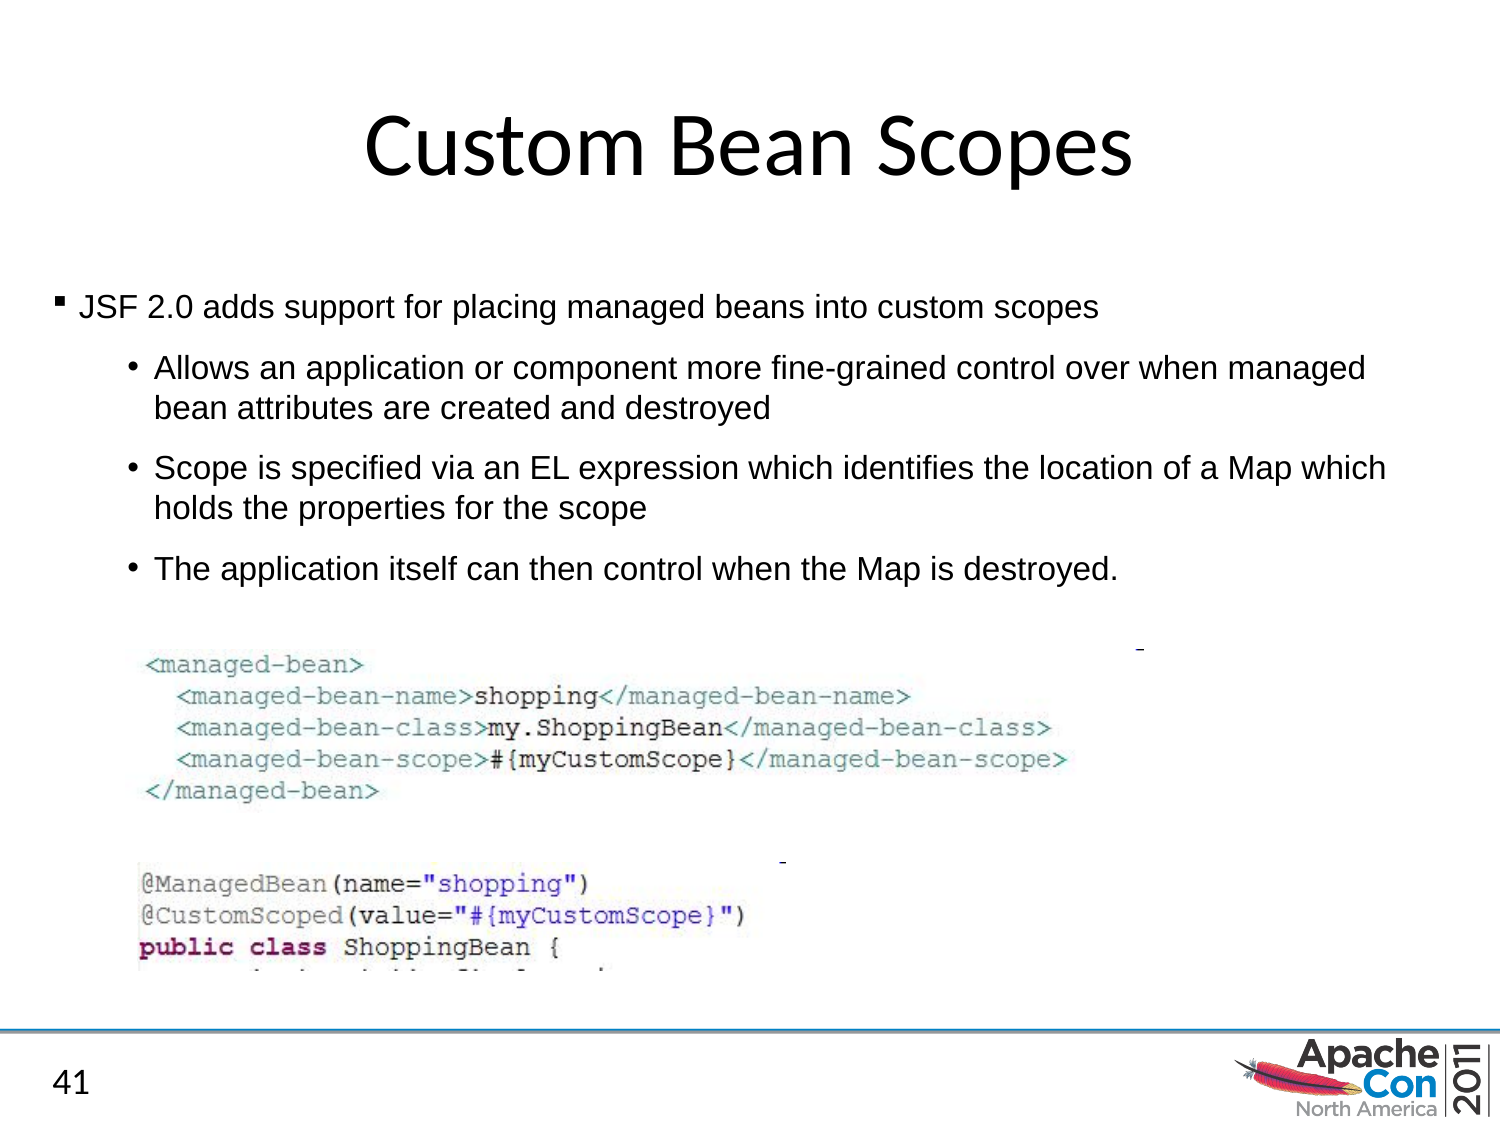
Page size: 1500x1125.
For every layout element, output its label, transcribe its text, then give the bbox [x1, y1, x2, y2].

text_box JSF 2.0 adds support for placing managed beans into custom scopes Allows an application or component more fine-grained control over when managed bean attributes are created and destroyed Scope is specified via an EL expression which identifies the location of a Map which holds the properties for the scope The application itself can then control when the Map is destroyed. [37, 277, 1463, 675]
picture [0, 0, 1500, 1028]
picture [0, 1031, 1500, 1125]
title Custom Bean Scopes [75, 45, 1425, 233]
